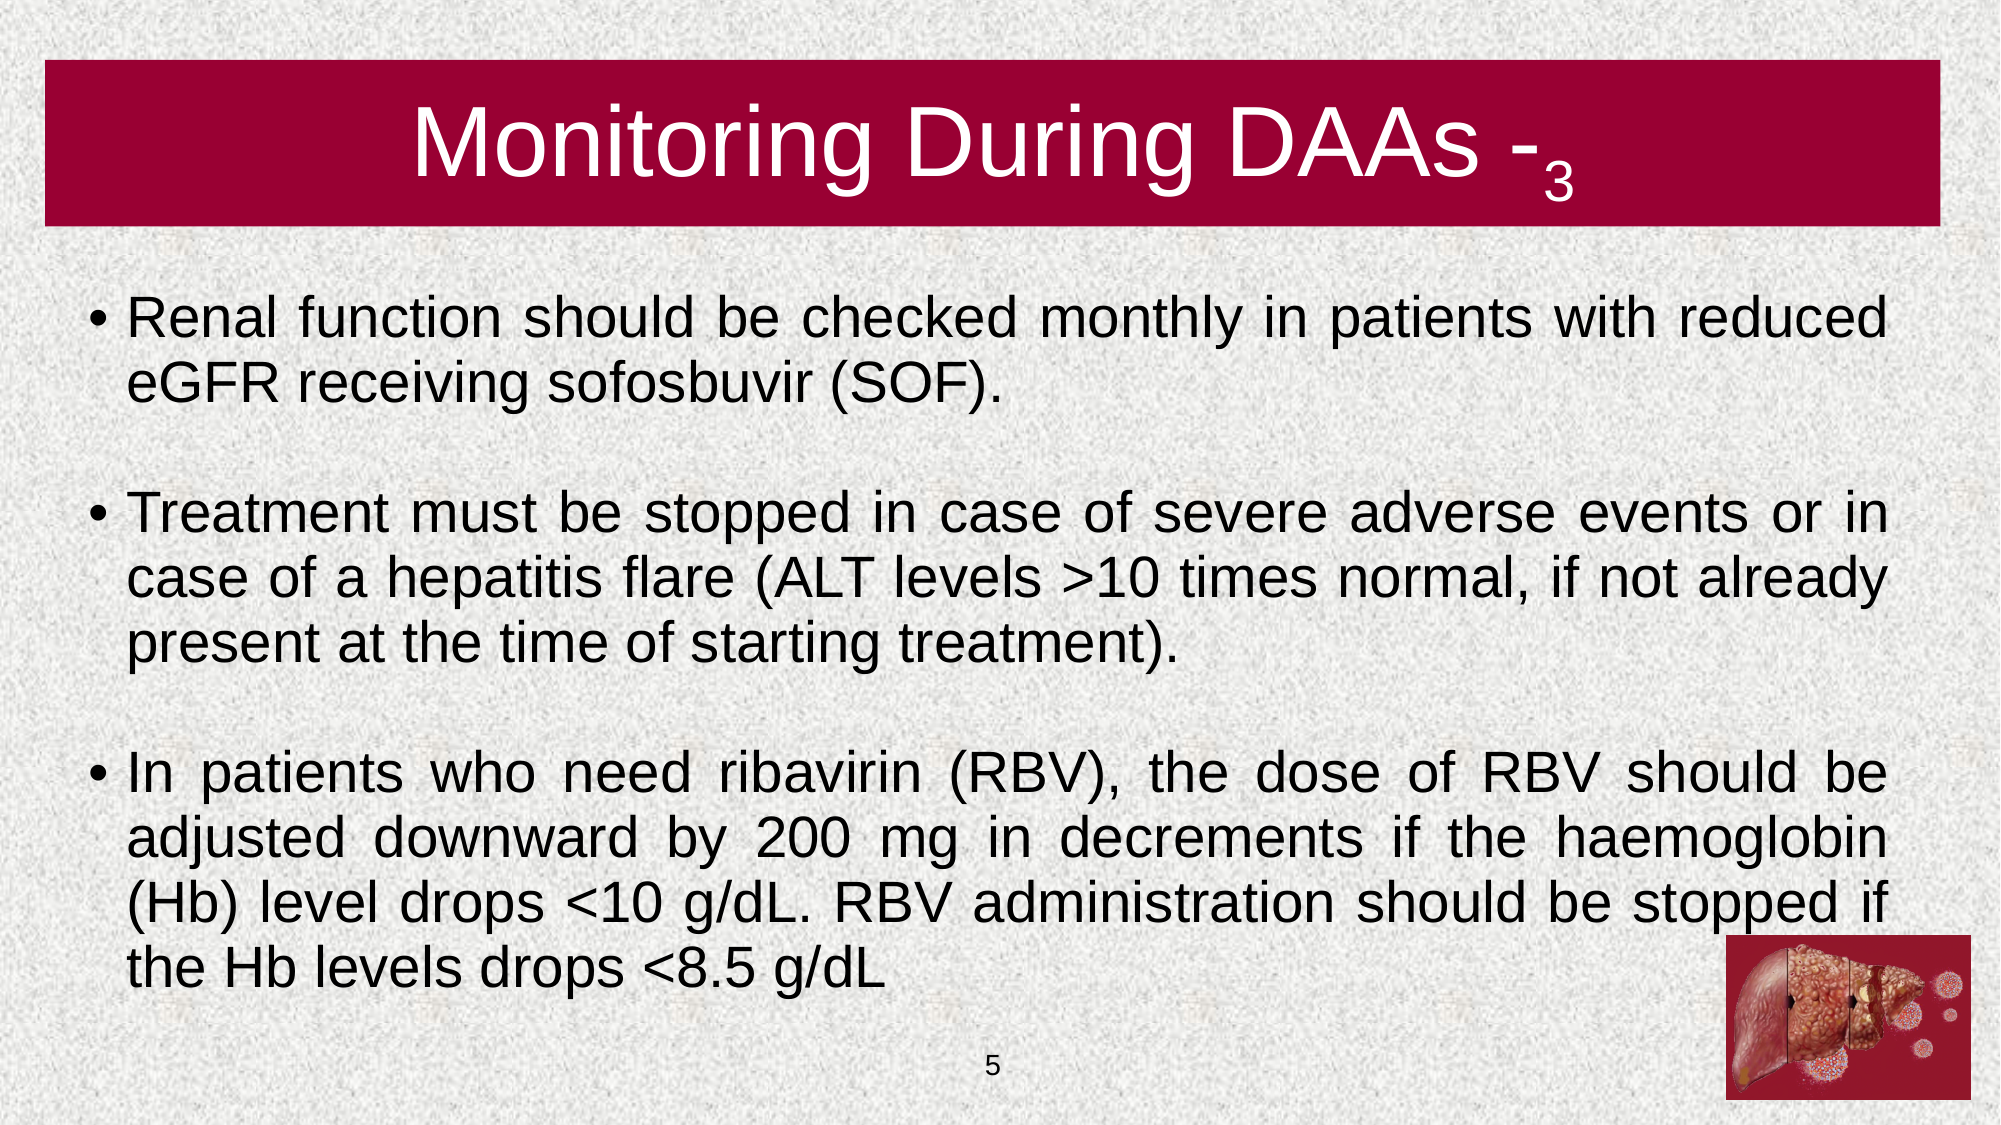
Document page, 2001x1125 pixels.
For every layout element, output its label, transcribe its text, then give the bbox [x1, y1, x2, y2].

picture [0, 0, 2001, 1125]
slide_number 5 [964, 1024, 1022, 1104]
list Renal function should be checked monthly in patients with reduced eGFR receiving sofosbuvir (SOF). Treatment must be stopped in case of severe adverse events or in case of a hepatitis flare (ALT levels >10 times normal, if not already present at the time of starting treatment). In patients who need ribavirin (RBV), the dose of RBV should be adjusted downward by 200 mg in decrements if the haemoglobin (Hb) level drops <10 g/dL. RBV administration should be stopped if the Hb levels drops <8.5 g/dL [73, 277, 1907, 1014]
text_box Monitoring During DAAs -3 [45, 59, 1941, 227]
